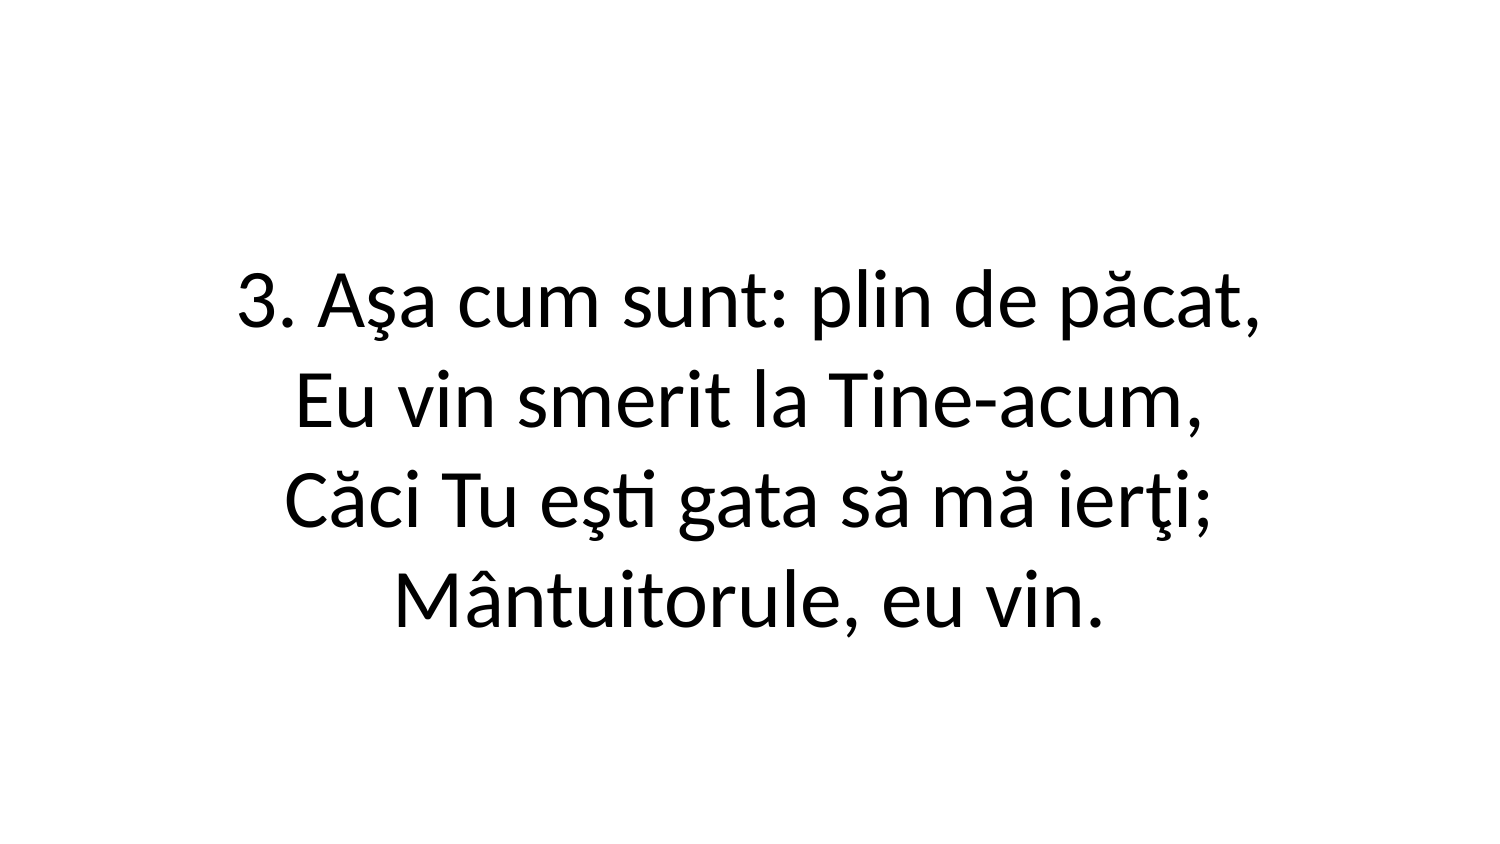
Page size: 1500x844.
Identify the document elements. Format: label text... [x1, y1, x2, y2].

text_box 3. Aşa cum sunt: plin de păcat, Eu vin smerit la Tine-acum, Căci Tu eşti gata să mă ierţi; Mântuitorule, eu vin. [220, 192, 1279, 652]
